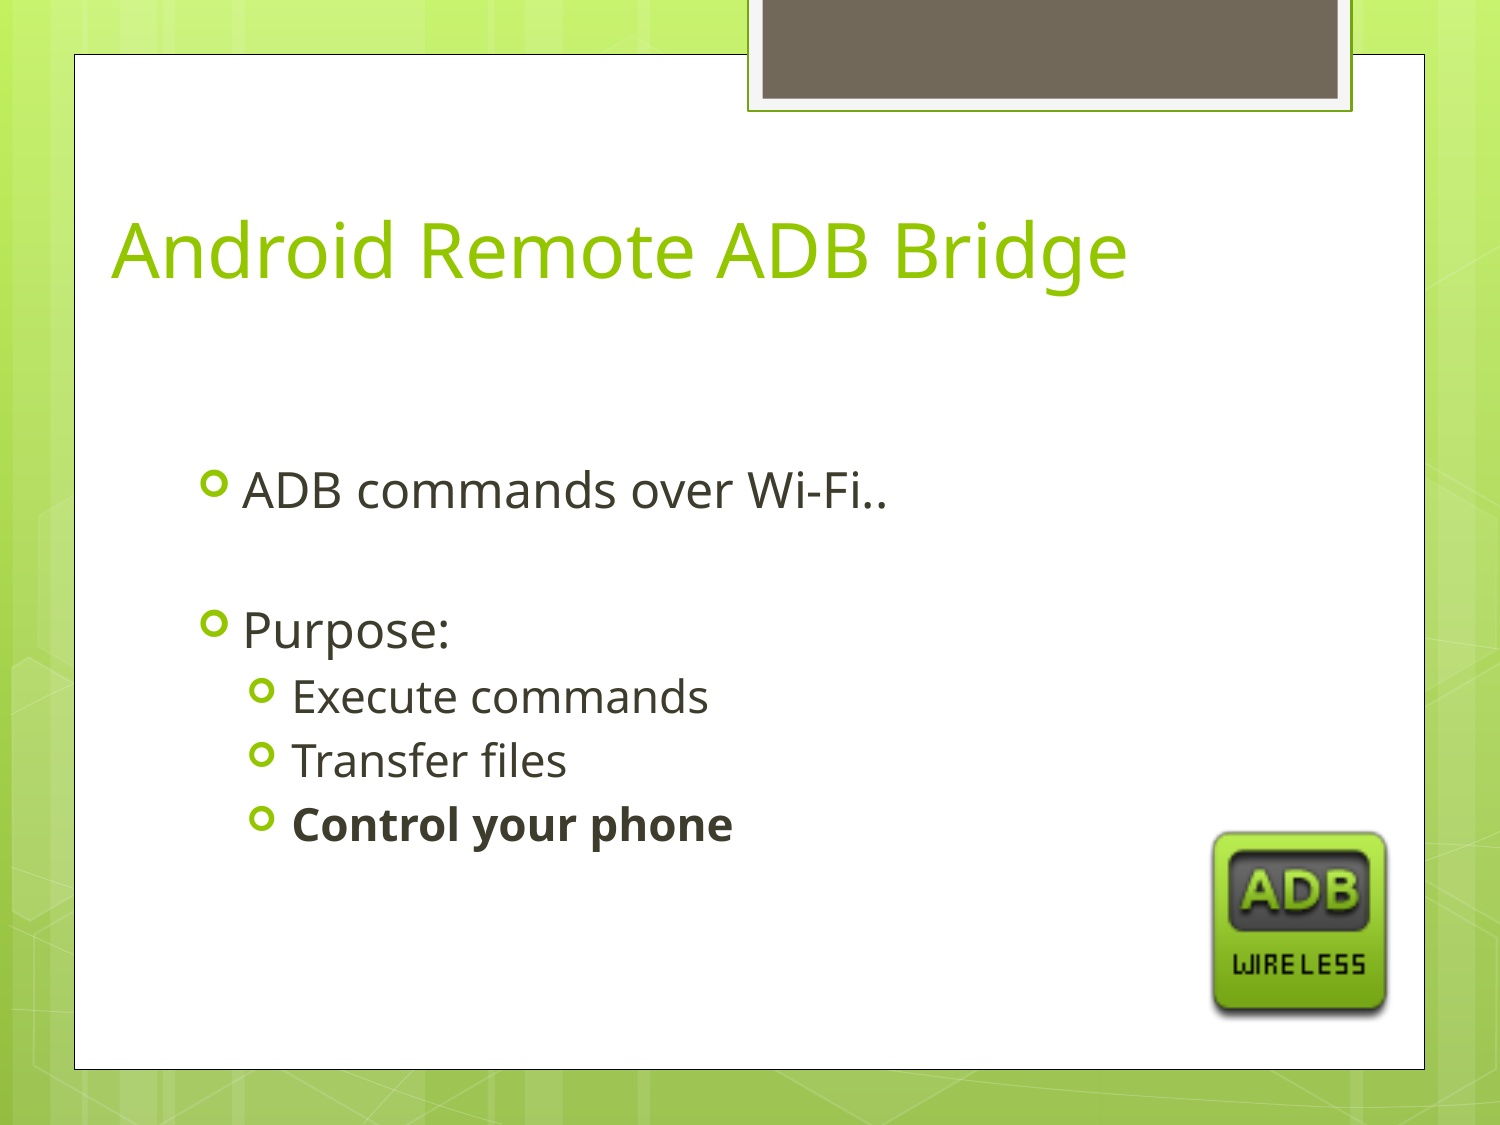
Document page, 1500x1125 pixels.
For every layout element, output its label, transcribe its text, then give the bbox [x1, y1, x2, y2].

list ADB commands over Wi-Fi.. Purpose: Execute commands Transfer files Control your phone [171, 381, 1283, 957]
title Android Remote ADB Bridge [76, 113, 1229, 302]
picture [1198, 822, 1402, 1026]
